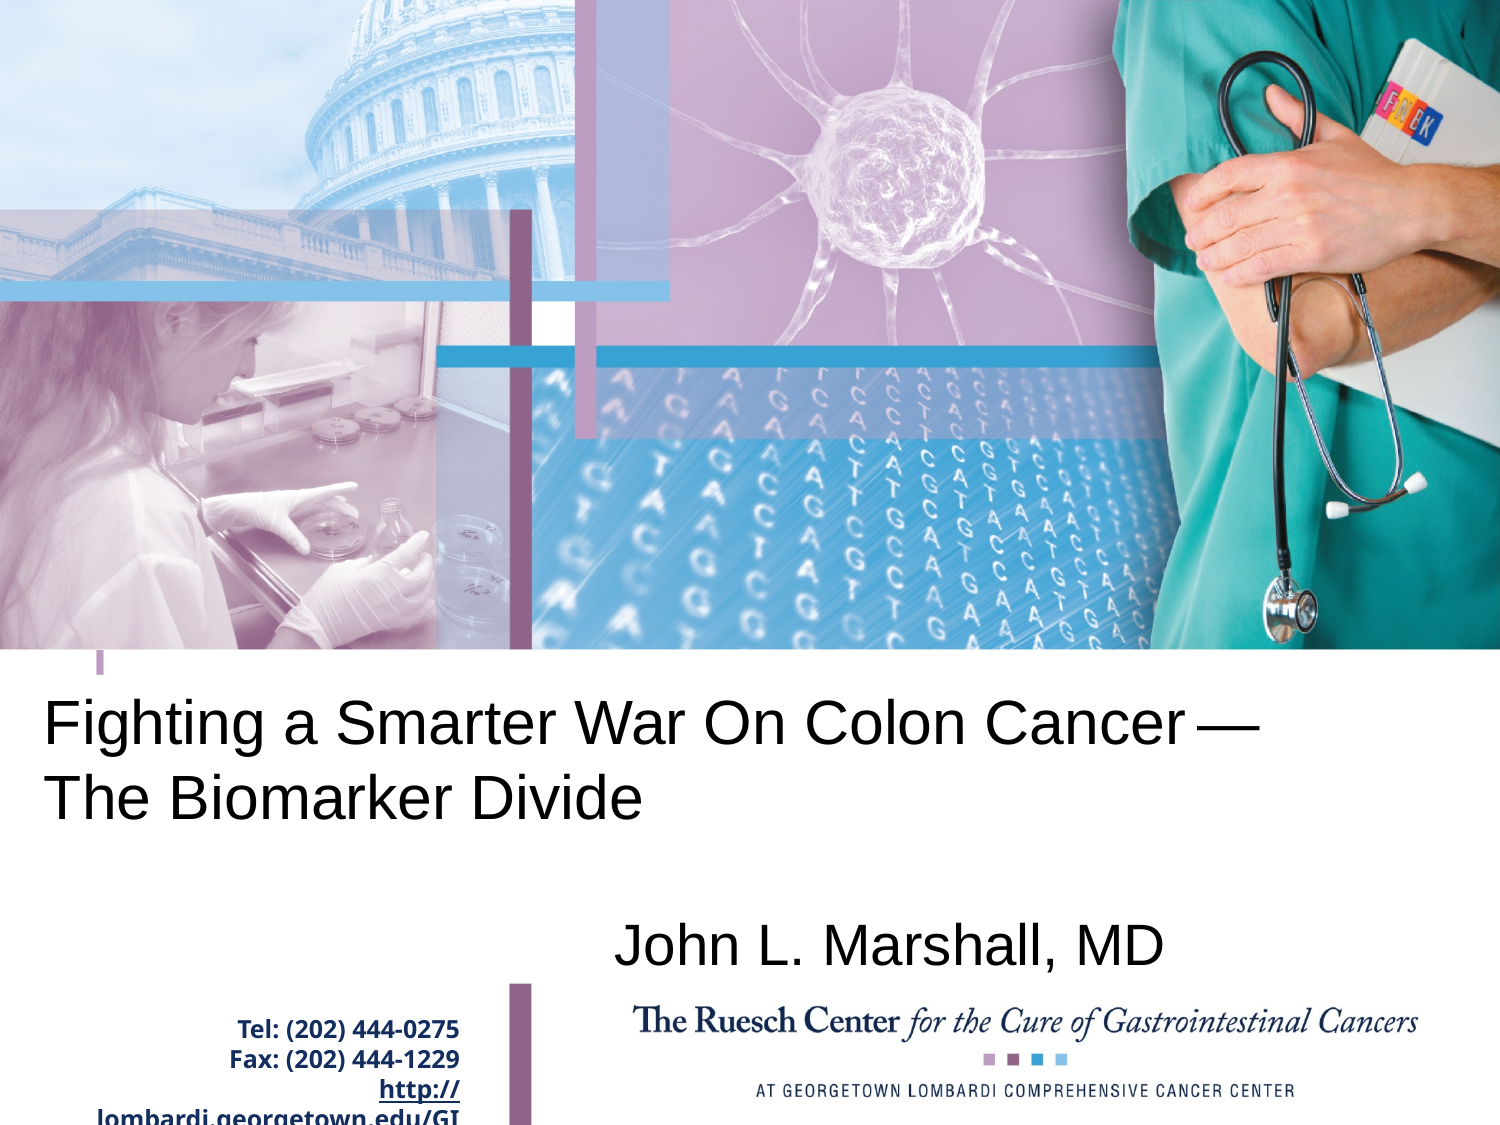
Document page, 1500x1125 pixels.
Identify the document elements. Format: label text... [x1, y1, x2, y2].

text_box Fighting a Smarter War On Colon Cancer — The Biomarker Divide John L. Marshall, MD [0, 674, 1500, 1125]
picture [0, 0, 1500, 674]
text_box Tel: (202) 444-0275 Fax: (202) 444-1229 http://lombardi.georgetown.edu/GI [24, 1006, 475, 1125]
picture [487, 974, 1500, 1125]
